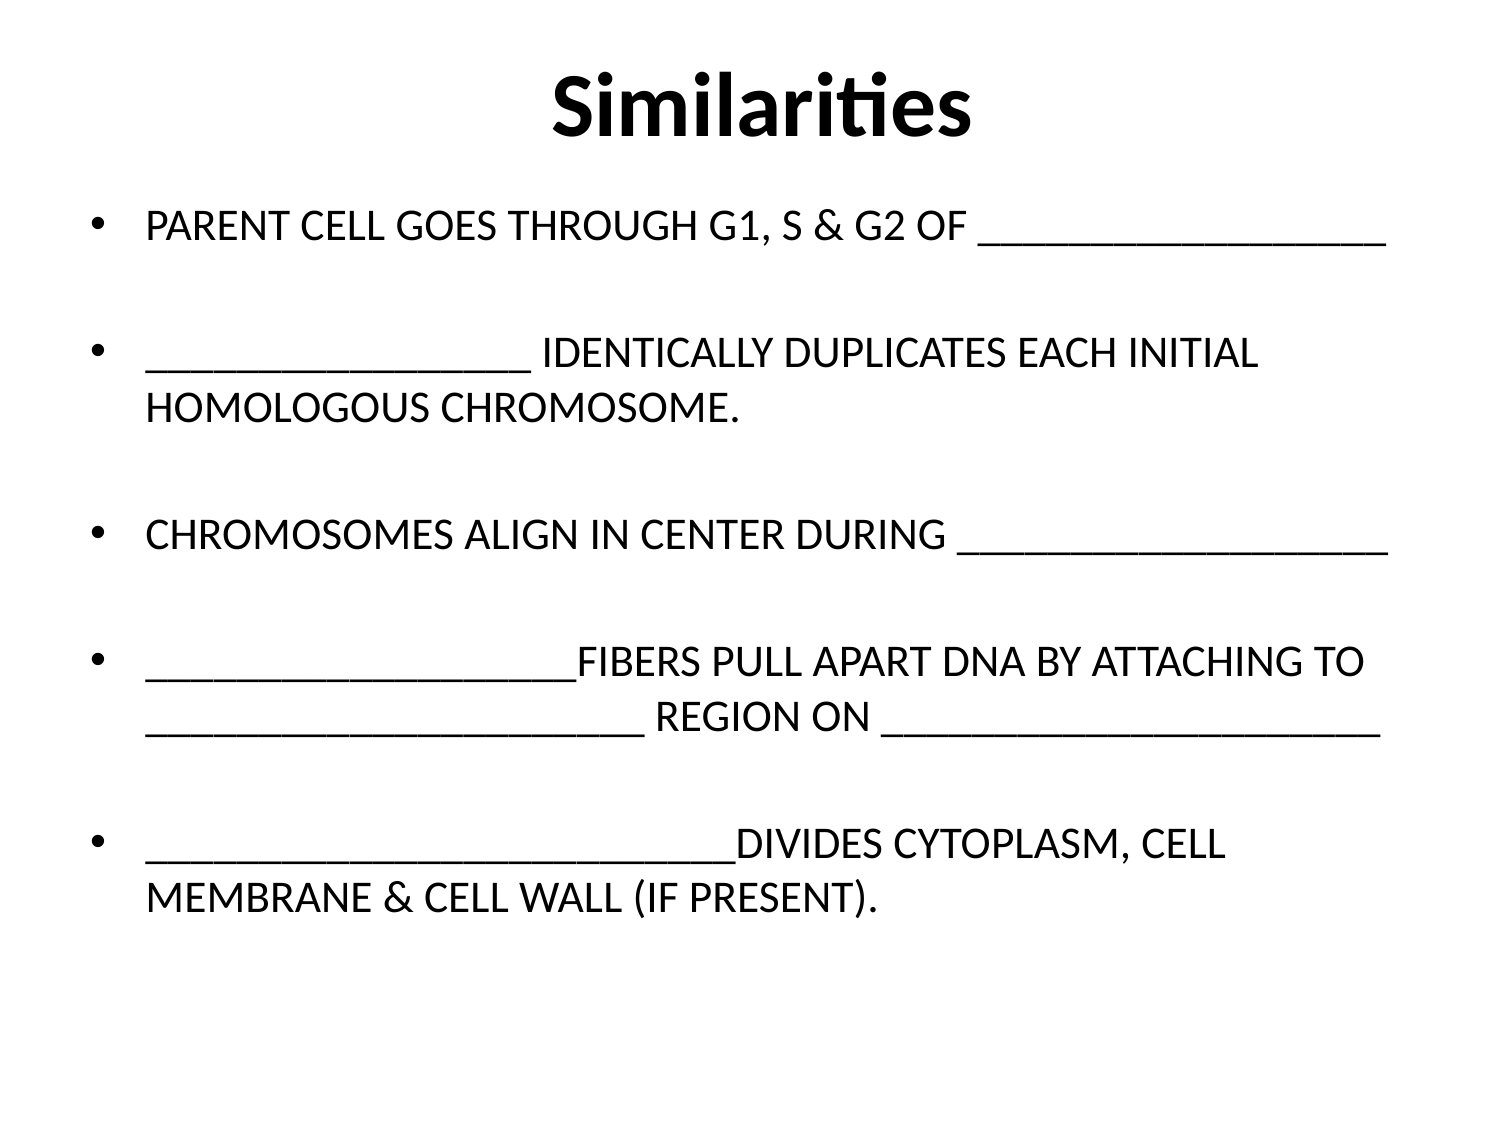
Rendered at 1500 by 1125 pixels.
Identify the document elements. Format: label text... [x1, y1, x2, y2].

title Similarities [87, 24, 1438, 175]
list PARENT CELL GOES THROUGH G1, S & G2 OF __________________ _________________ IDENTICALLY DUPLICATES EACH INITIAL HOMOLOGOUS CHROMOSOME. CHROMOSOMES ALIGN IN CENTER DURING ___________________ ___________________FIBERS PULL APART DNA BY ATTACHING TO ______________________ REGION ON ______________________ __________________________DIVIDES CYTOPLASM, CELL MEMBRANE & CELL WALL (IF PRESENT). [75, 187, 1425, 988]
